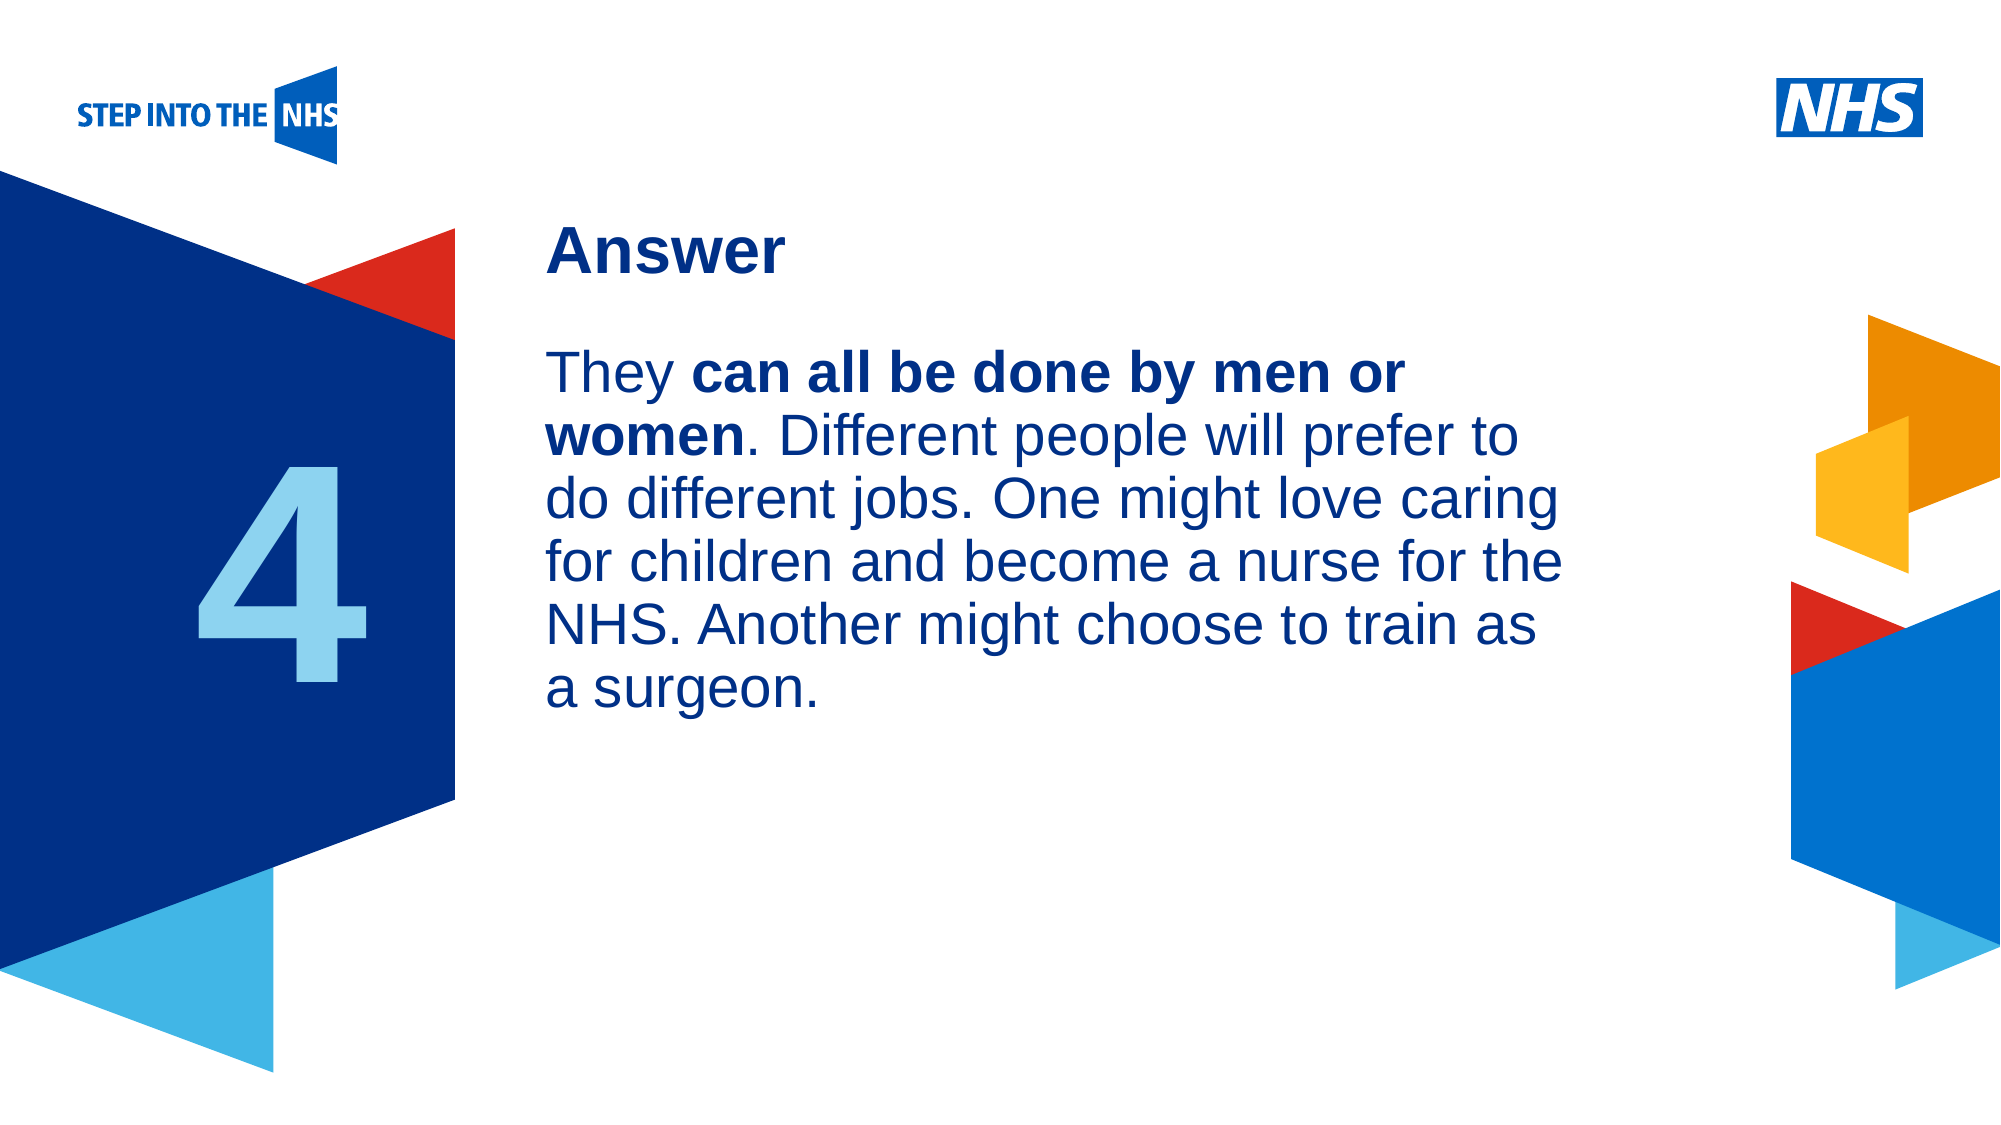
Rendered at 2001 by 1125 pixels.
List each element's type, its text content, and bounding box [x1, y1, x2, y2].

text_box 4 [194, 412, 401, 713]
text_box They can all be done by men or women. Different people will prefer to do different jobs. One might love caring for children and become a nurse for the NHS. Another might choose to train as a surgeon. [545, 342, 1577, 937]
title Answer [545, 216, 1812, 307]
